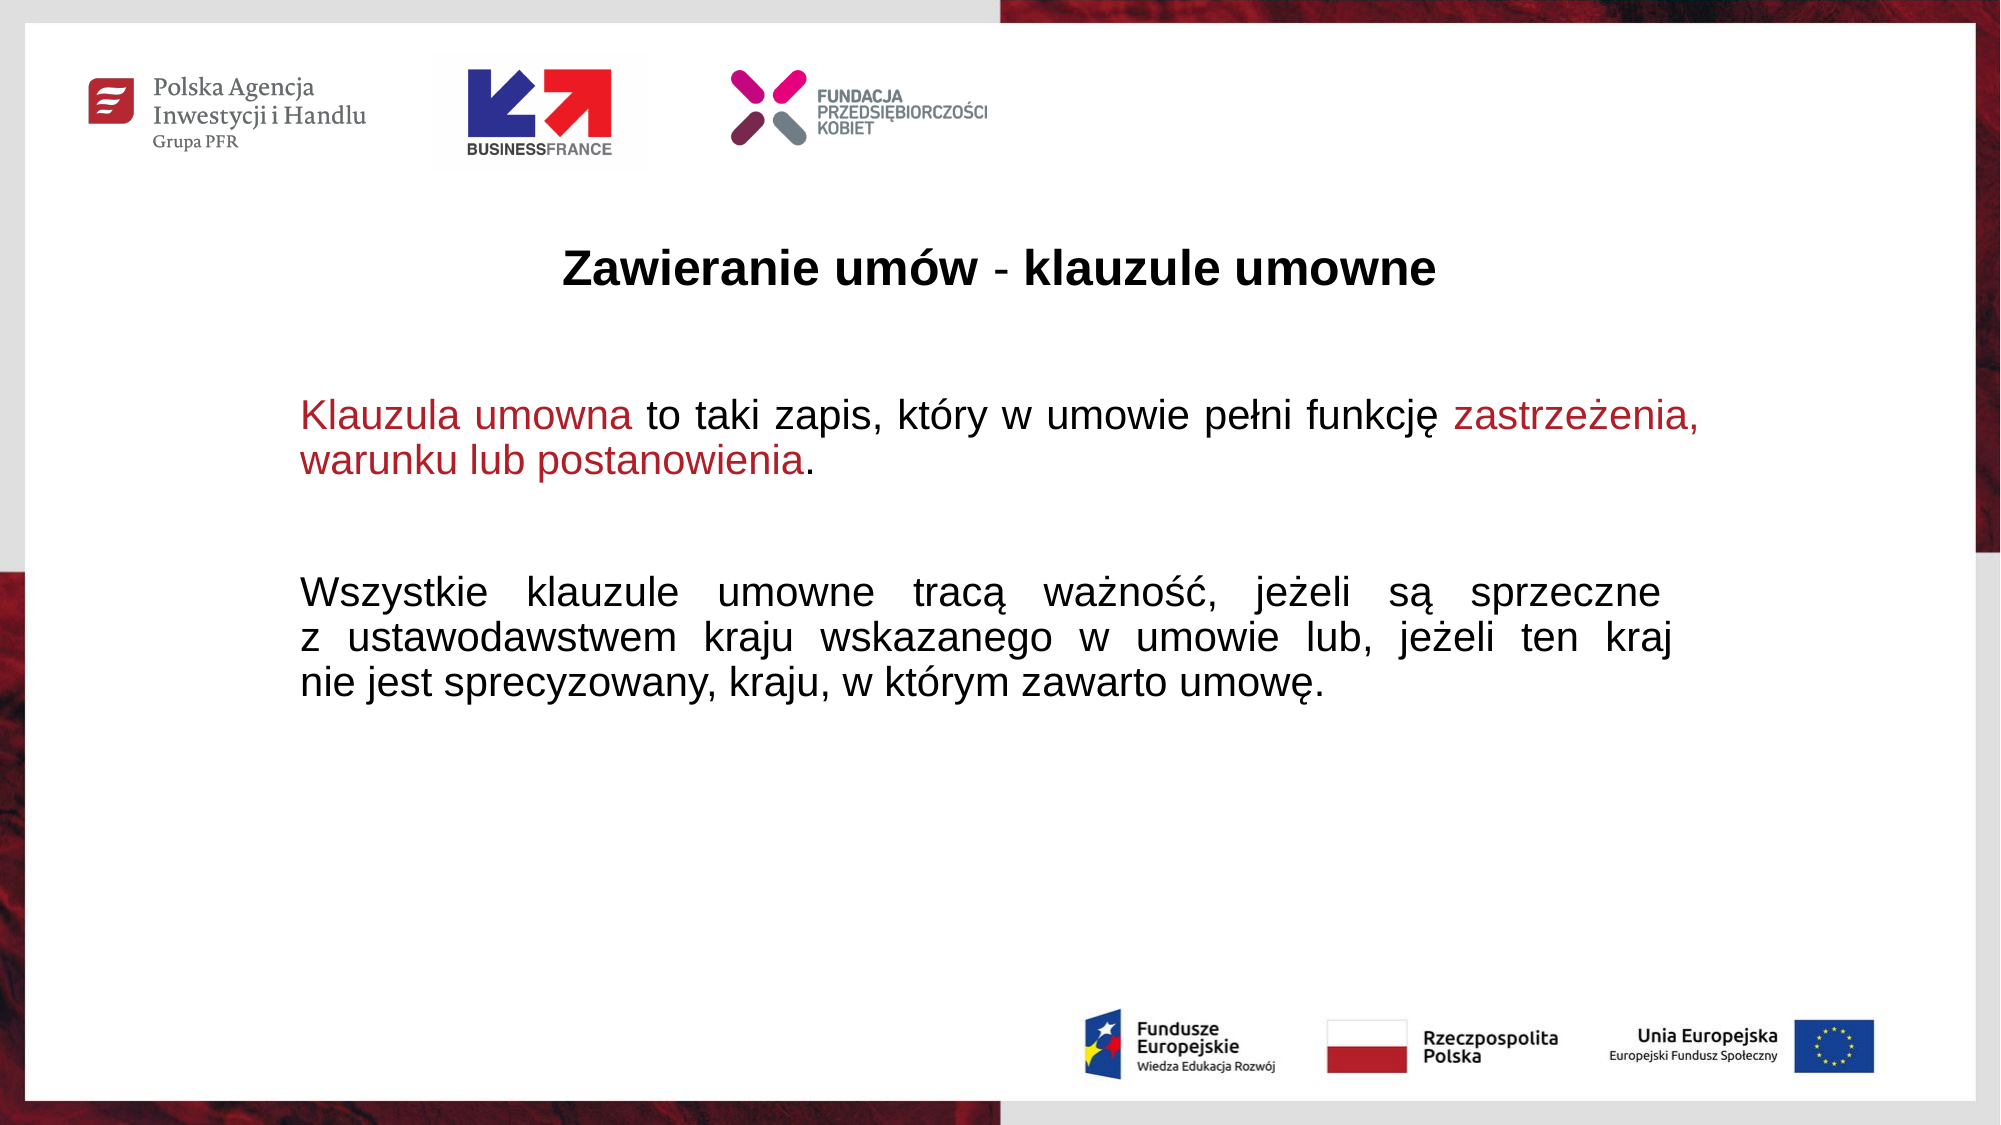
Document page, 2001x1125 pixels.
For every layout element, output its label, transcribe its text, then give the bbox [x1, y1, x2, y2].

list Klauzula umowna to taki zapis, który w umowie pełni funkcję zastrzeżenia, warunku lub postanowienia. Wszystkie klauzule umowne tracą ważność, jeżeli są sprzeczne z ustawodawstwem kraju wskazanego w umowie lub, jeżeli ten kraj nie jest sprecyzowany, kraju, w którym zawarto umowę. [285, 385, 1715, 1125]
text_box Zawieranie umów - klauzule umowne [347, 227, 1653, 303]
picture [0, 0, 2001, 1125]
